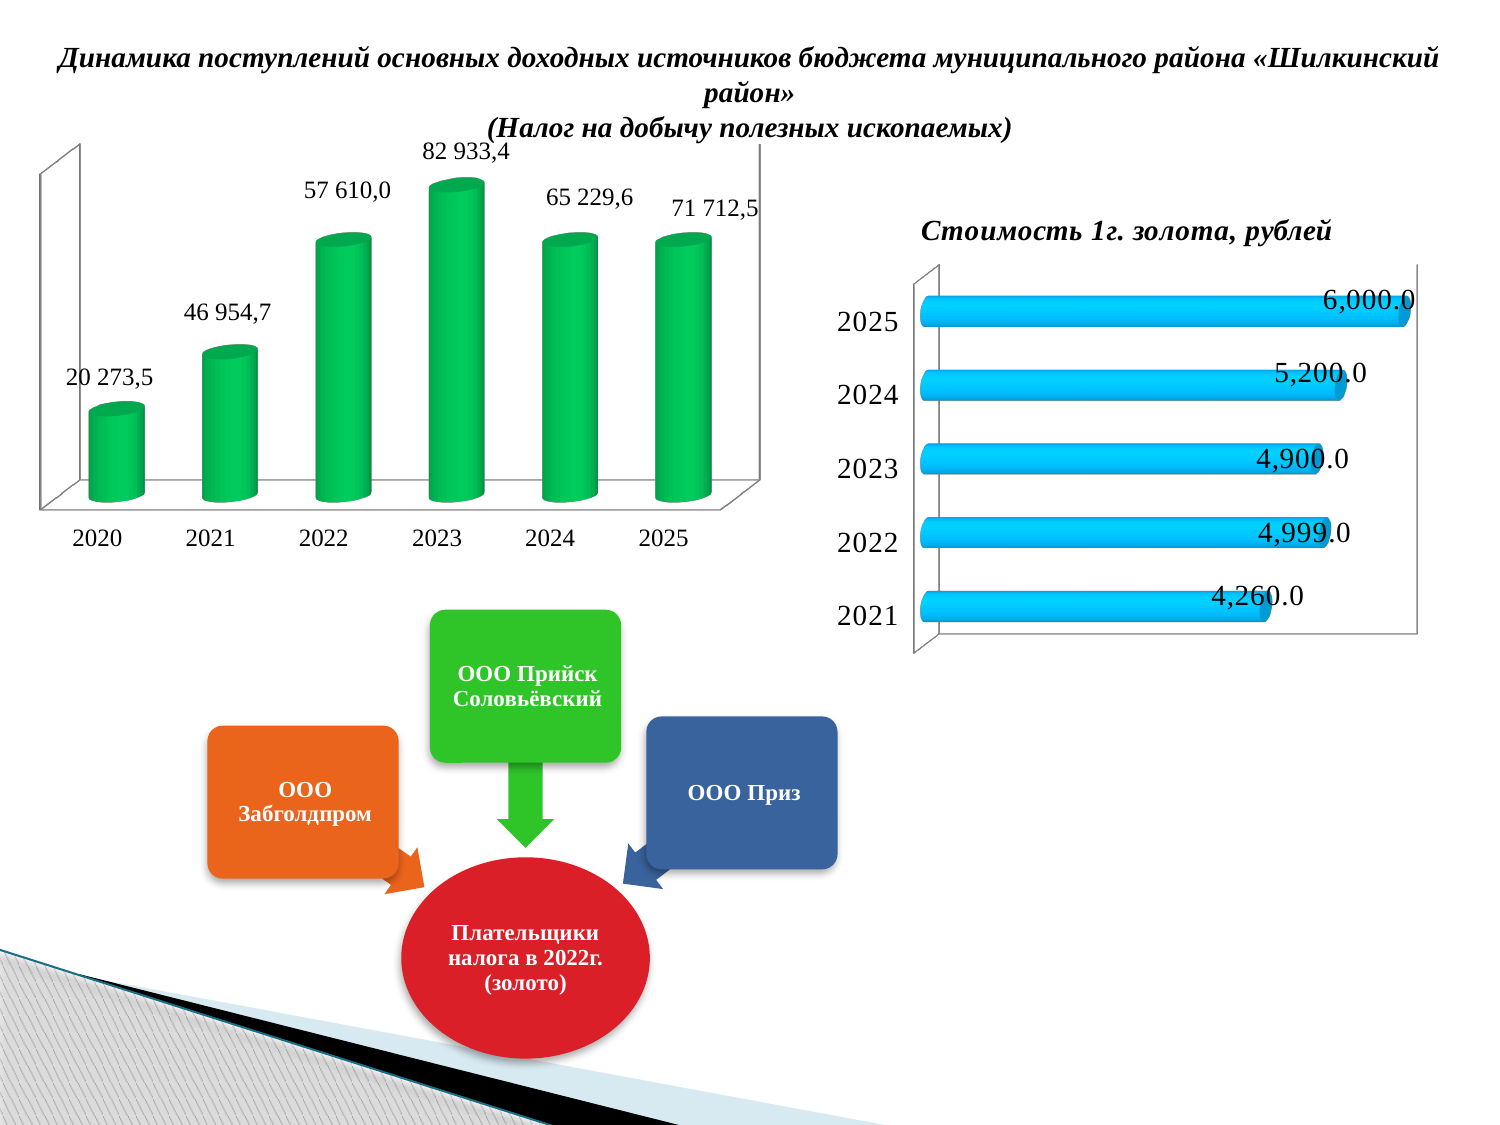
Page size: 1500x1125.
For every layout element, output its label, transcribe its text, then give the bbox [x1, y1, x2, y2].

text_box Динамика поступлений основных доходных источников бюджета муниципального района «Шилкинский район» (Налог на добычу полезных ископаемых) [0, 30, 1500, 151]
chart [29, 136, 1435, 663]
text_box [206, 609, 845, 1059]
